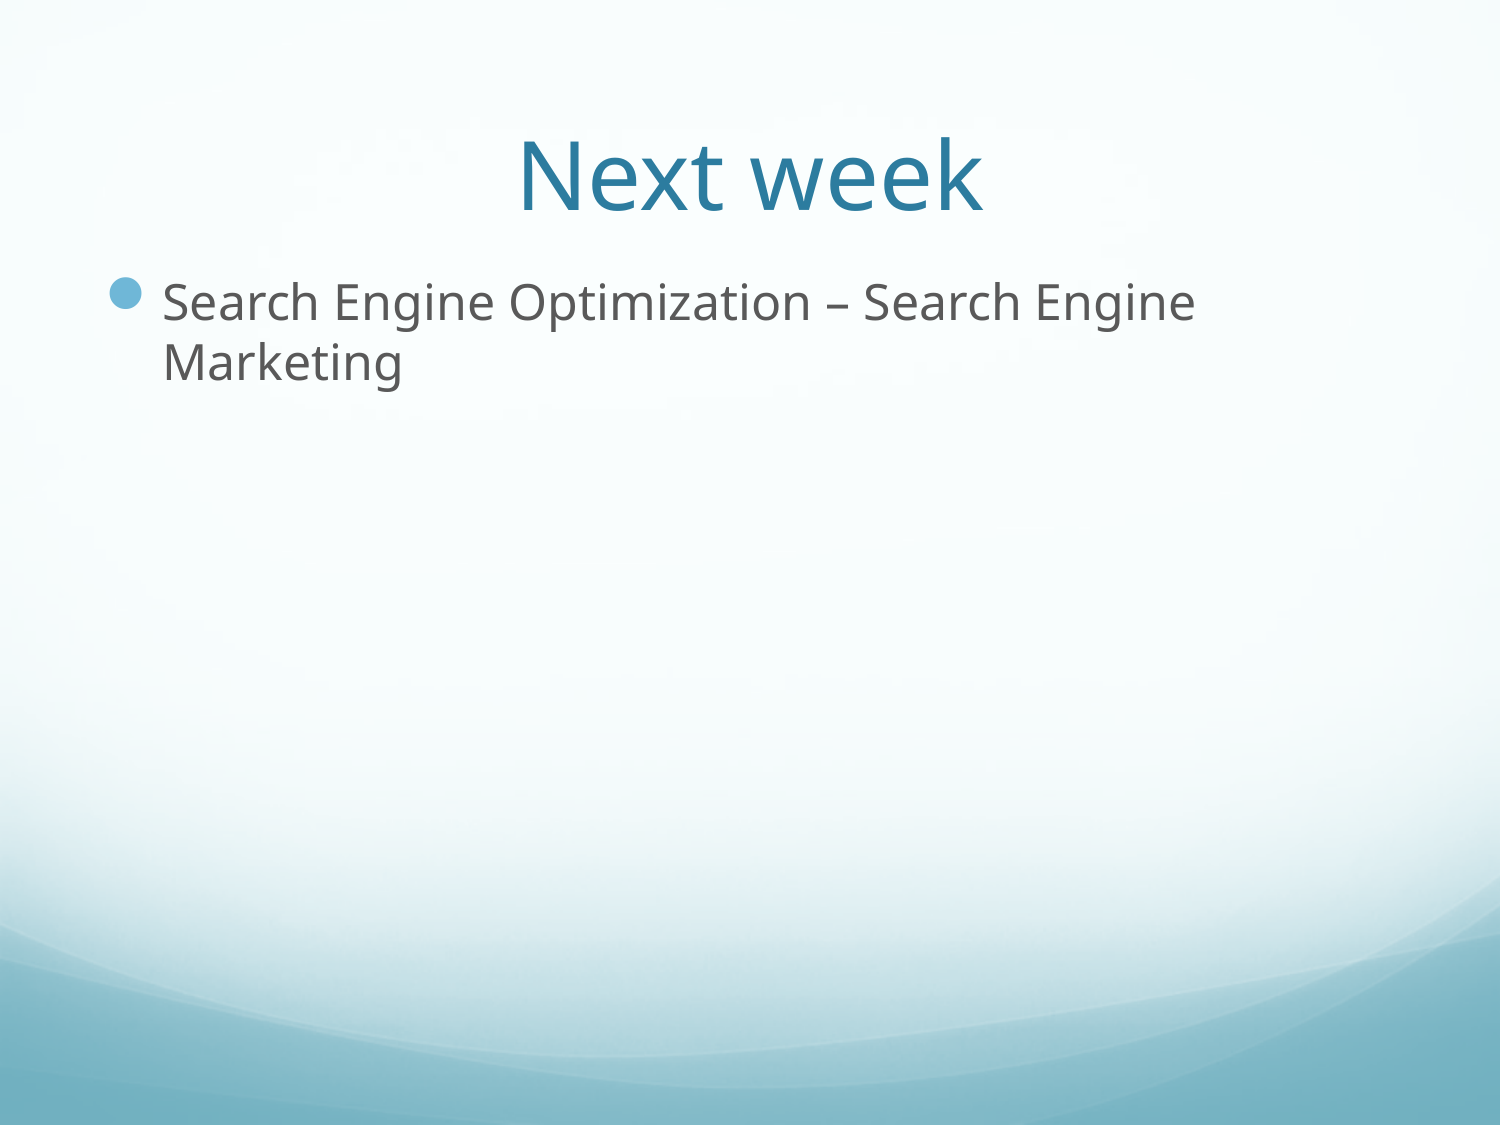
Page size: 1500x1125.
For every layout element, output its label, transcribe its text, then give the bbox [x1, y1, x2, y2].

title Next week [90, 17, 1410, 237]
list Search Engine Optimization – Search Engine Marketing [90, 262, 1410, 975]
